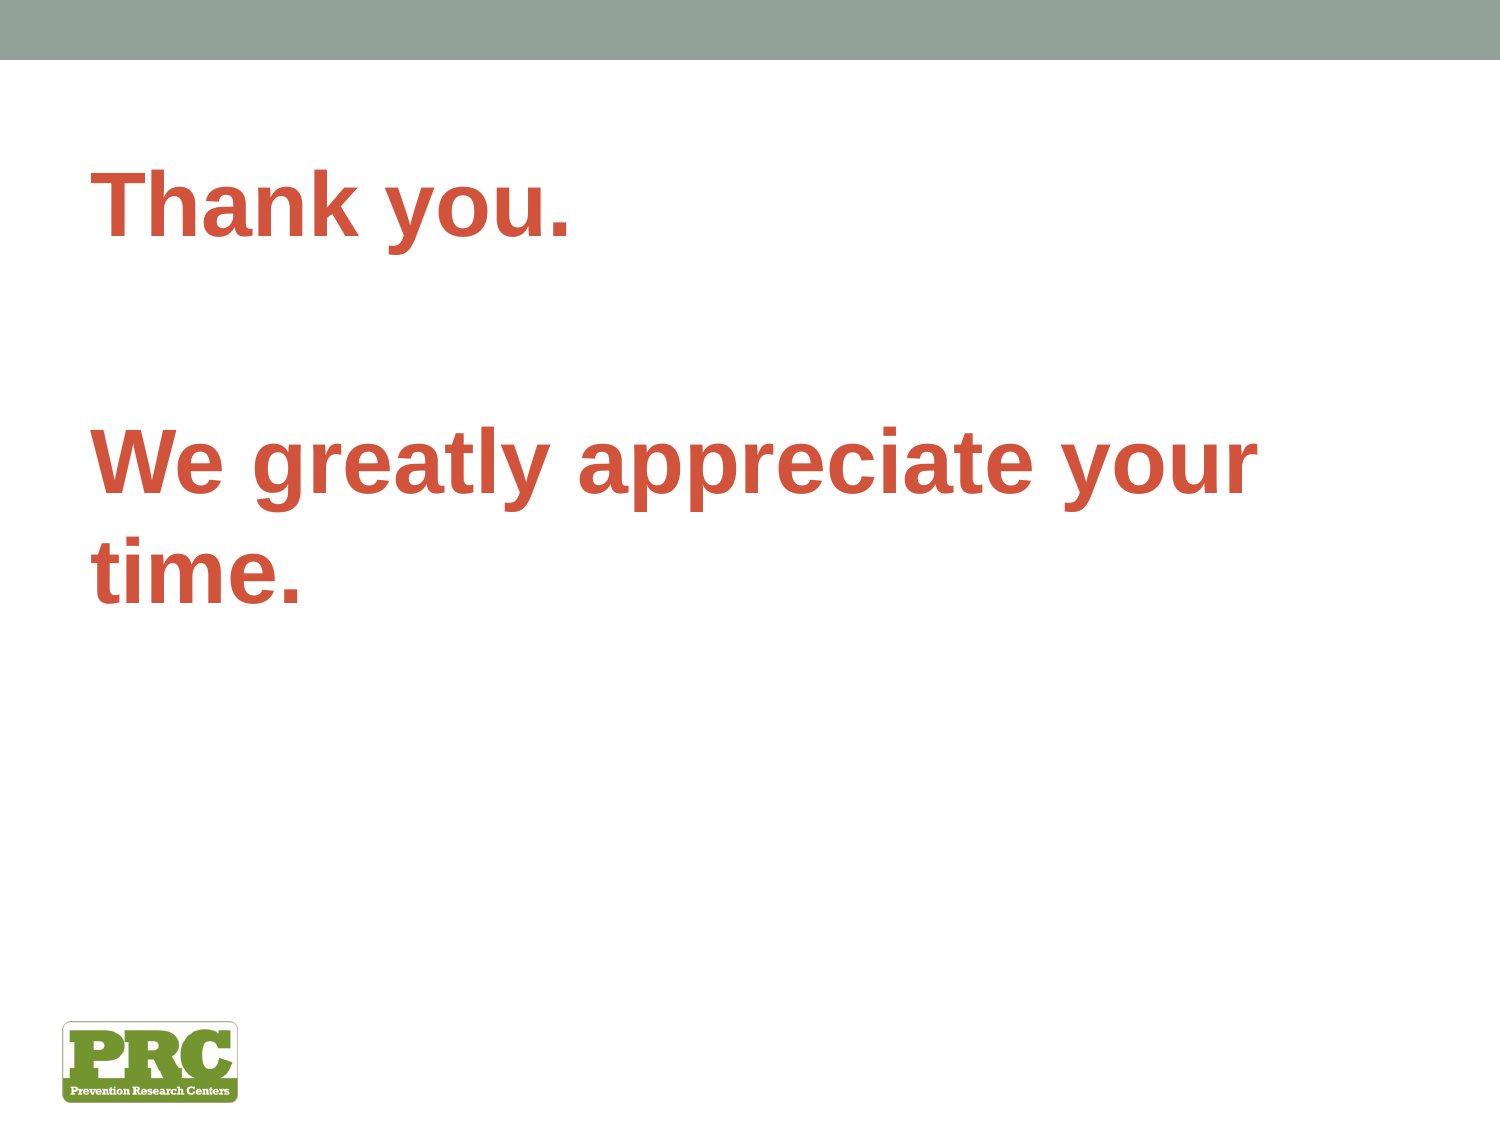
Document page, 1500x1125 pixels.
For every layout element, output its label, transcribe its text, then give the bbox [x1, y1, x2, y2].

picture [62, 1021, 238, 1103]
list Thank you. We greatly appreciate your time. [75, 137, 1425, 1063]
